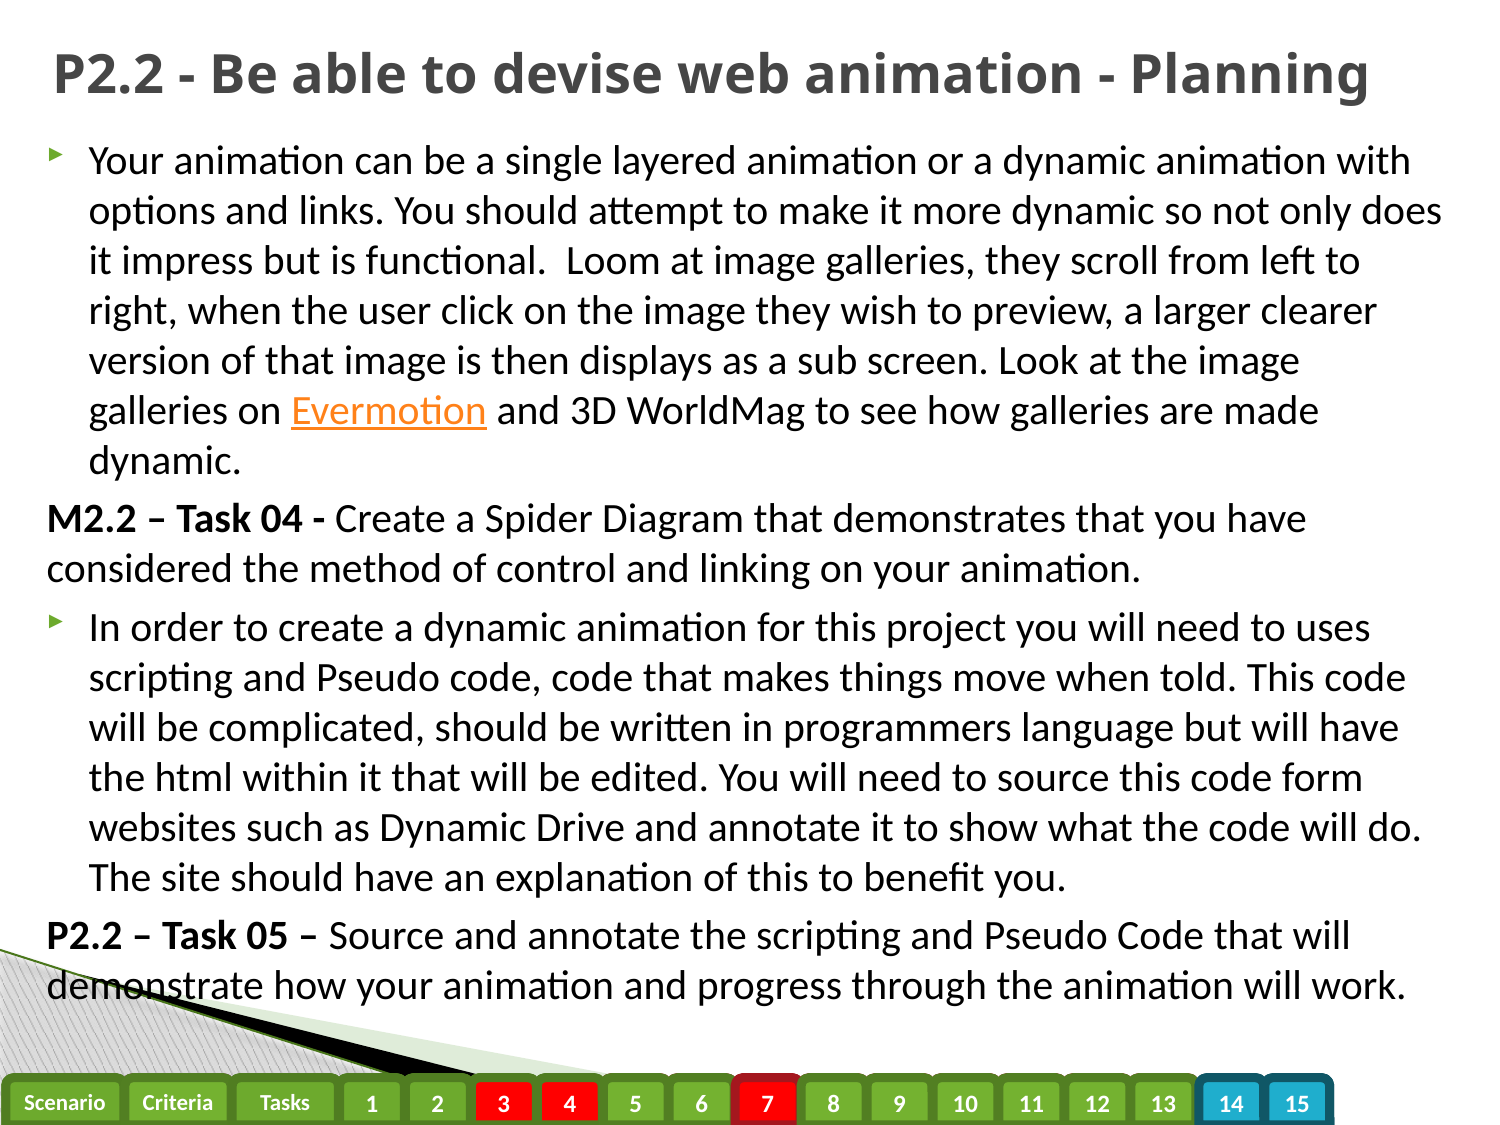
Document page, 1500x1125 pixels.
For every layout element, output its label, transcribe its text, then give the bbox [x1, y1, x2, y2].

list Your animation can be a single layered animation or a dynamic animation with options and links. You should attempt to make it more dynamic so not only does it impress but is functional. Loom at image galleries, they scroll from left to right, when the user click on the image they wish to preview, a larger clearer version of that image is then displays as a sub screen. Look at the image galleries on Evermotion and 3D WorldMag to see how galleries are made dynamic. M2.2 – Task 04 - Create a Spider Diagram that demonstrates that you have considered the method of control and linking on your animation. In order to create a dynamic animation for this project you will need to uses scripting and Pseudo code, code that makes things move when told. This code will be complicated, should be written in programmers language but will have the html within it that will be edited. You will need to source this code form websites such as Dynamic Drive and annotate it to show what the code will do. The site should have an explanation of this to benefit you. P2.2 – Task 05 – Source and annotate the scripting and Pseudo Code that will demonstrate how your animation and progress through the animation will work. [29, 125, 1459, 1047]
title P2.2 - Be able to devise web animation - Planning [37, 19, 1471, 126]
